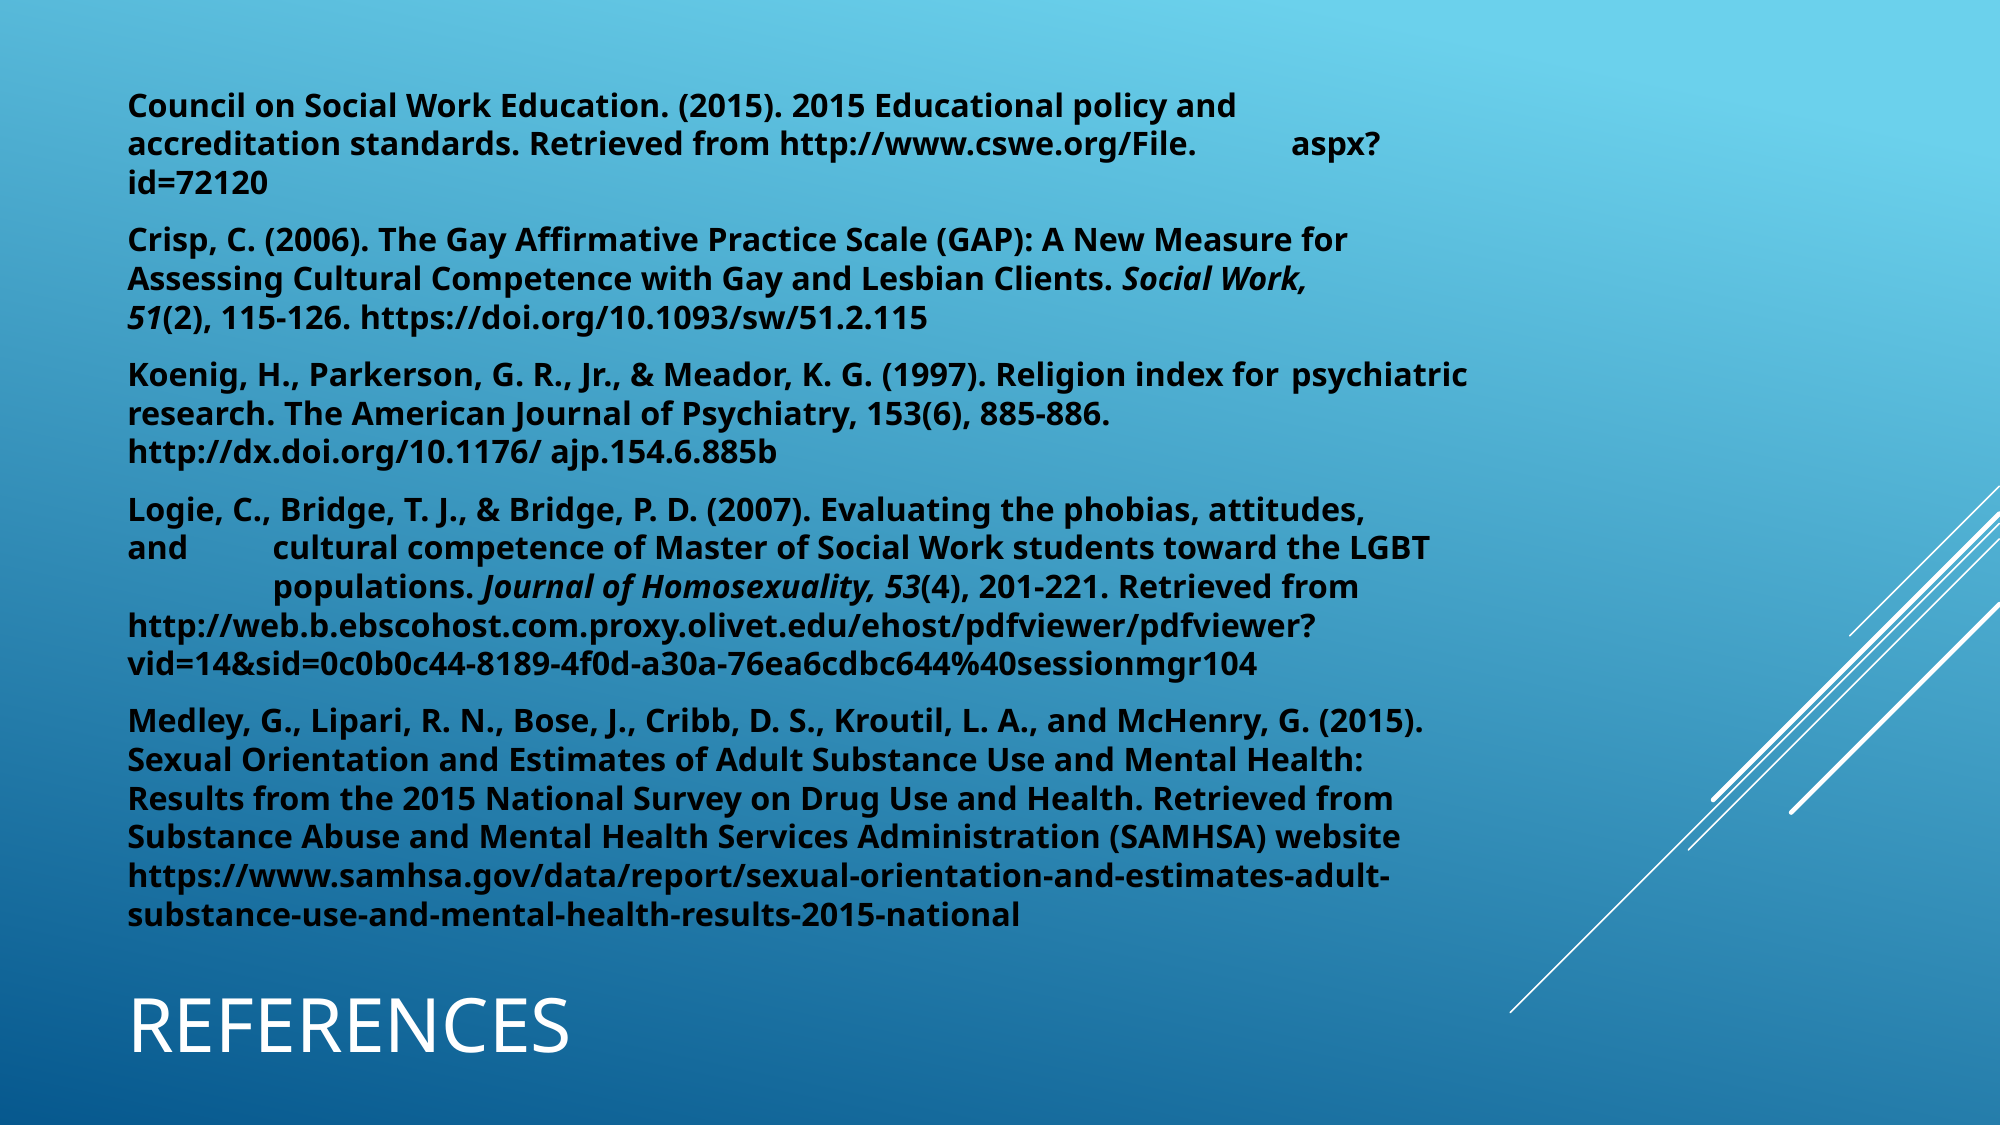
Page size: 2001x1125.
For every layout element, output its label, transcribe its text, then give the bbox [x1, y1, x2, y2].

list Council on Social Work Education. (2015). 2015 Educational policy and accreditation standards. Retrieved from http://www.cswe.org/File. aspx?id=72120 Crisp, C. (2006). The Gay Affirmative Practice Scale (GAP): A New Measure for Assessing Cultural Competence with Gay and Lesbian Clients. Social Work, 51(2), 115-126. https://doi.org/10.1093/sw/51.2.115 Koenig, H., Parkerson, G. R., Jr., & Meador, K. G. (1997). Religion index for psychiatric research. The American Journal of Psychiatry, 153(6), 885-886. http://dx.doi.org/10.1176/ ajp.154.6.885b Logie, C., Bridge, T. J., & Bridge, P. D. (2007). Evaluating the phobias, attitudes, and cultural competence of Master of Social Work students toward the LGBT populations. Journal of Homosexuality, 53(4), 201-221. Retrieved from http://web.b.ebscohost.com.proxy.olivet.edu/ehost/pdfviewer/pdfviewer? vid=14&sid=0c0b0c44-8189-4f0d-a30a-76ea6cdbc644%40sessionmgr104 Medley, G., Lipari, R. N., Bose, J., Cribb, D. S., Kroutil, L. A., and McHenry, G. (2015). Sexual Orientation and Estimates of Adult Substance Use and Mental Health: Results from the 2015 National Survey on Drug Use and Health. Retrieved from Substance Abuse and Mental Health Services Administration (SAMHSA) website https://www.samhsa.gov/data/report/sexual-orientation-and-estimates-adult- substance-use-and-mental-health-results-2015-national [112, 77, 1513, 947]
title references [112, 947, 1513, 1098]
